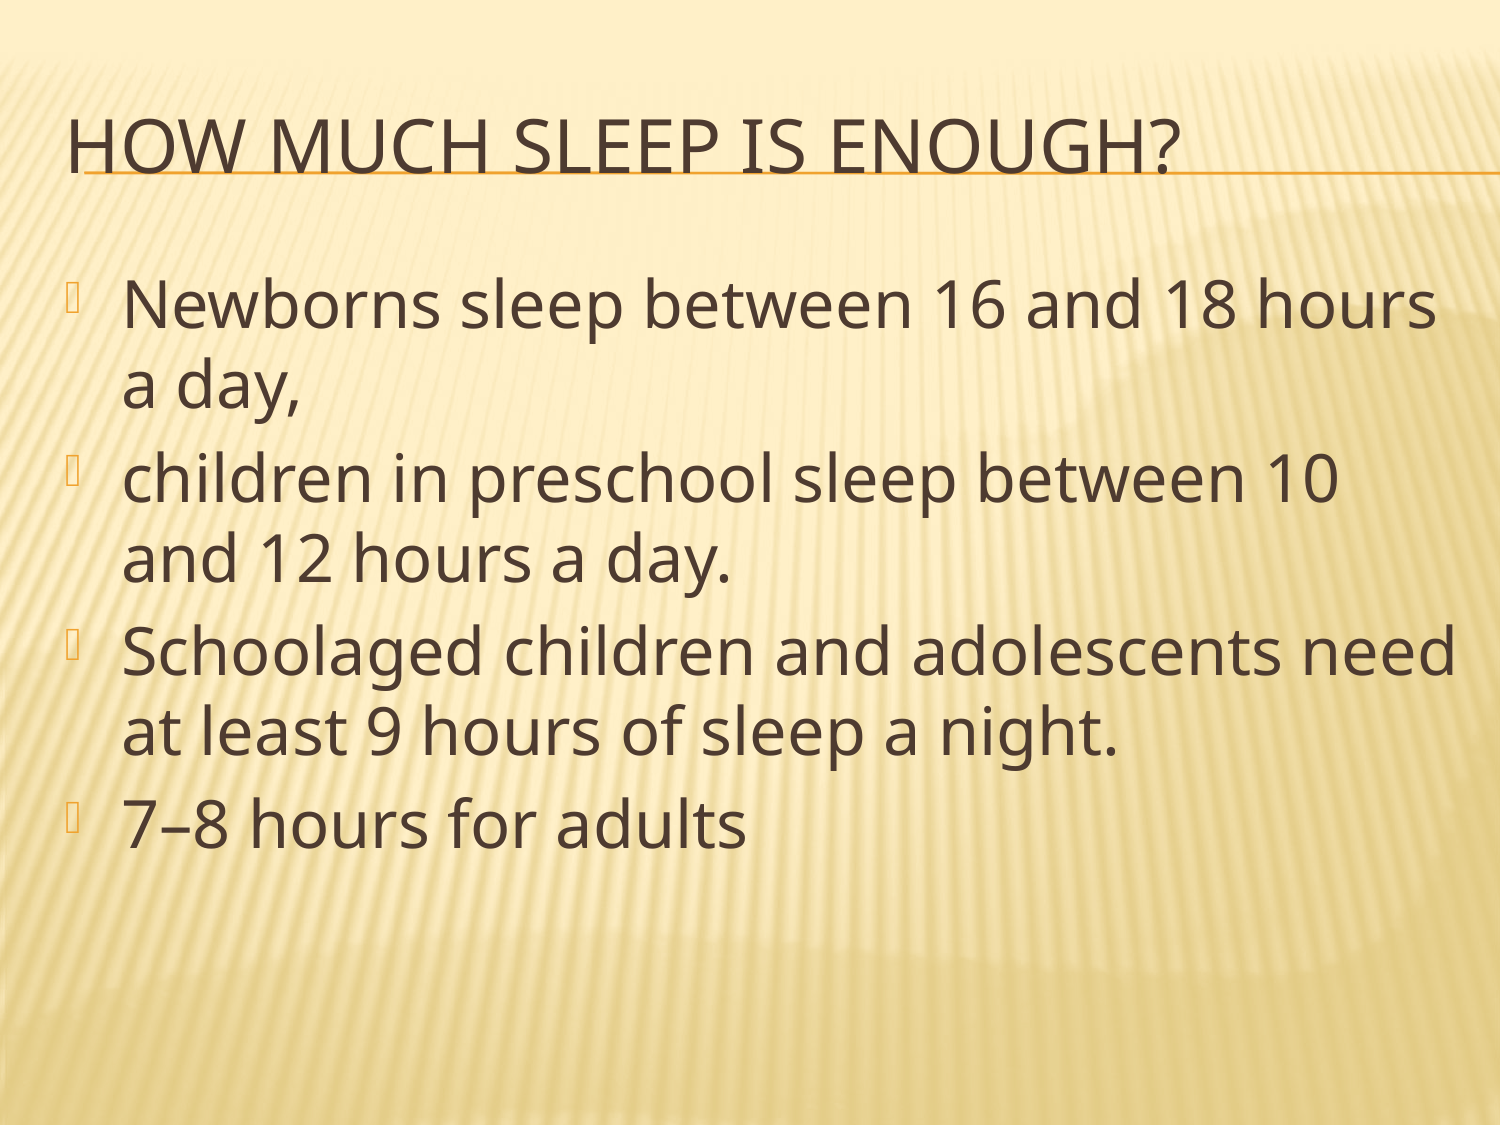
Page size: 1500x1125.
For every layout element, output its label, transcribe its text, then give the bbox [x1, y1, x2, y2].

list Newborns sleep between 16 and 18 hours a day, children in preschool sleep between 10 and 12 hours a day. Schoolaged children and adolescents need at least 9 hours of sleep a night. 7–8 hours for adults [50, 254, 1475, 998]
title How Much Sleep Is Enough? [50, 75, 1475, 213]
